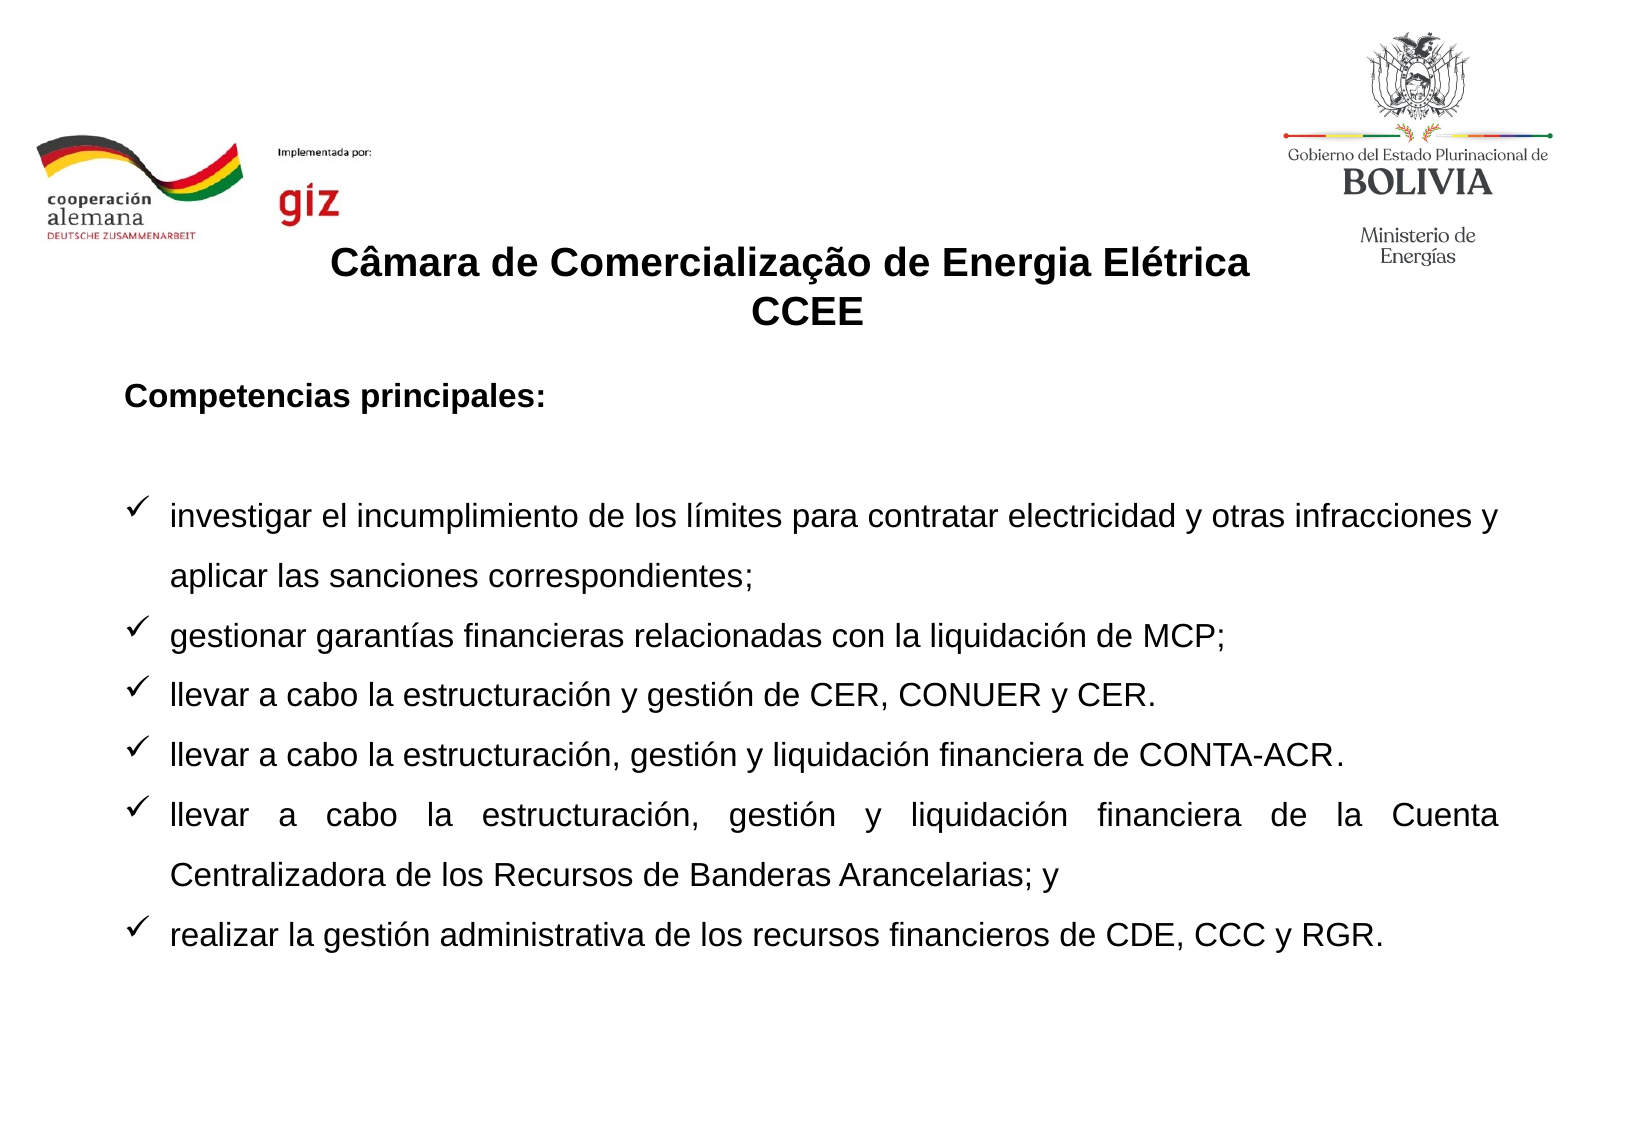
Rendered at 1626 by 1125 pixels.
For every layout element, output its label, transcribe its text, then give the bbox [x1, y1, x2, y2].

picture [1250, 0, 1585, 296]
picture [13, 105, 393, 267]
text_box Competencias principales: investigar el incumplimiento de los límites para contratar electricidad y otras infracciones y aplicar las sanciones correspondientes; gestionar garantías financieras relacionadas con la liquidación de MCP; llevar a cabo la estructuración y gestión de CER, CONUER y CER. llevar a cabo la estructuración, gestión y liquidación financiera de CONTA-ACR. llevar a cabo la estructuración, gestión y liquidación financiera de la Cuenta Centralizadora de los Recursos de Banderas Arancelarias; y realizar la gestión administrativa de los recursos financieros de CDE, CCC y RGR. [109, 346, 1516, 961]
text_box Câmara de Comercialização de Energia Elétrica – CCEE [311, 228, 1304, 341]
